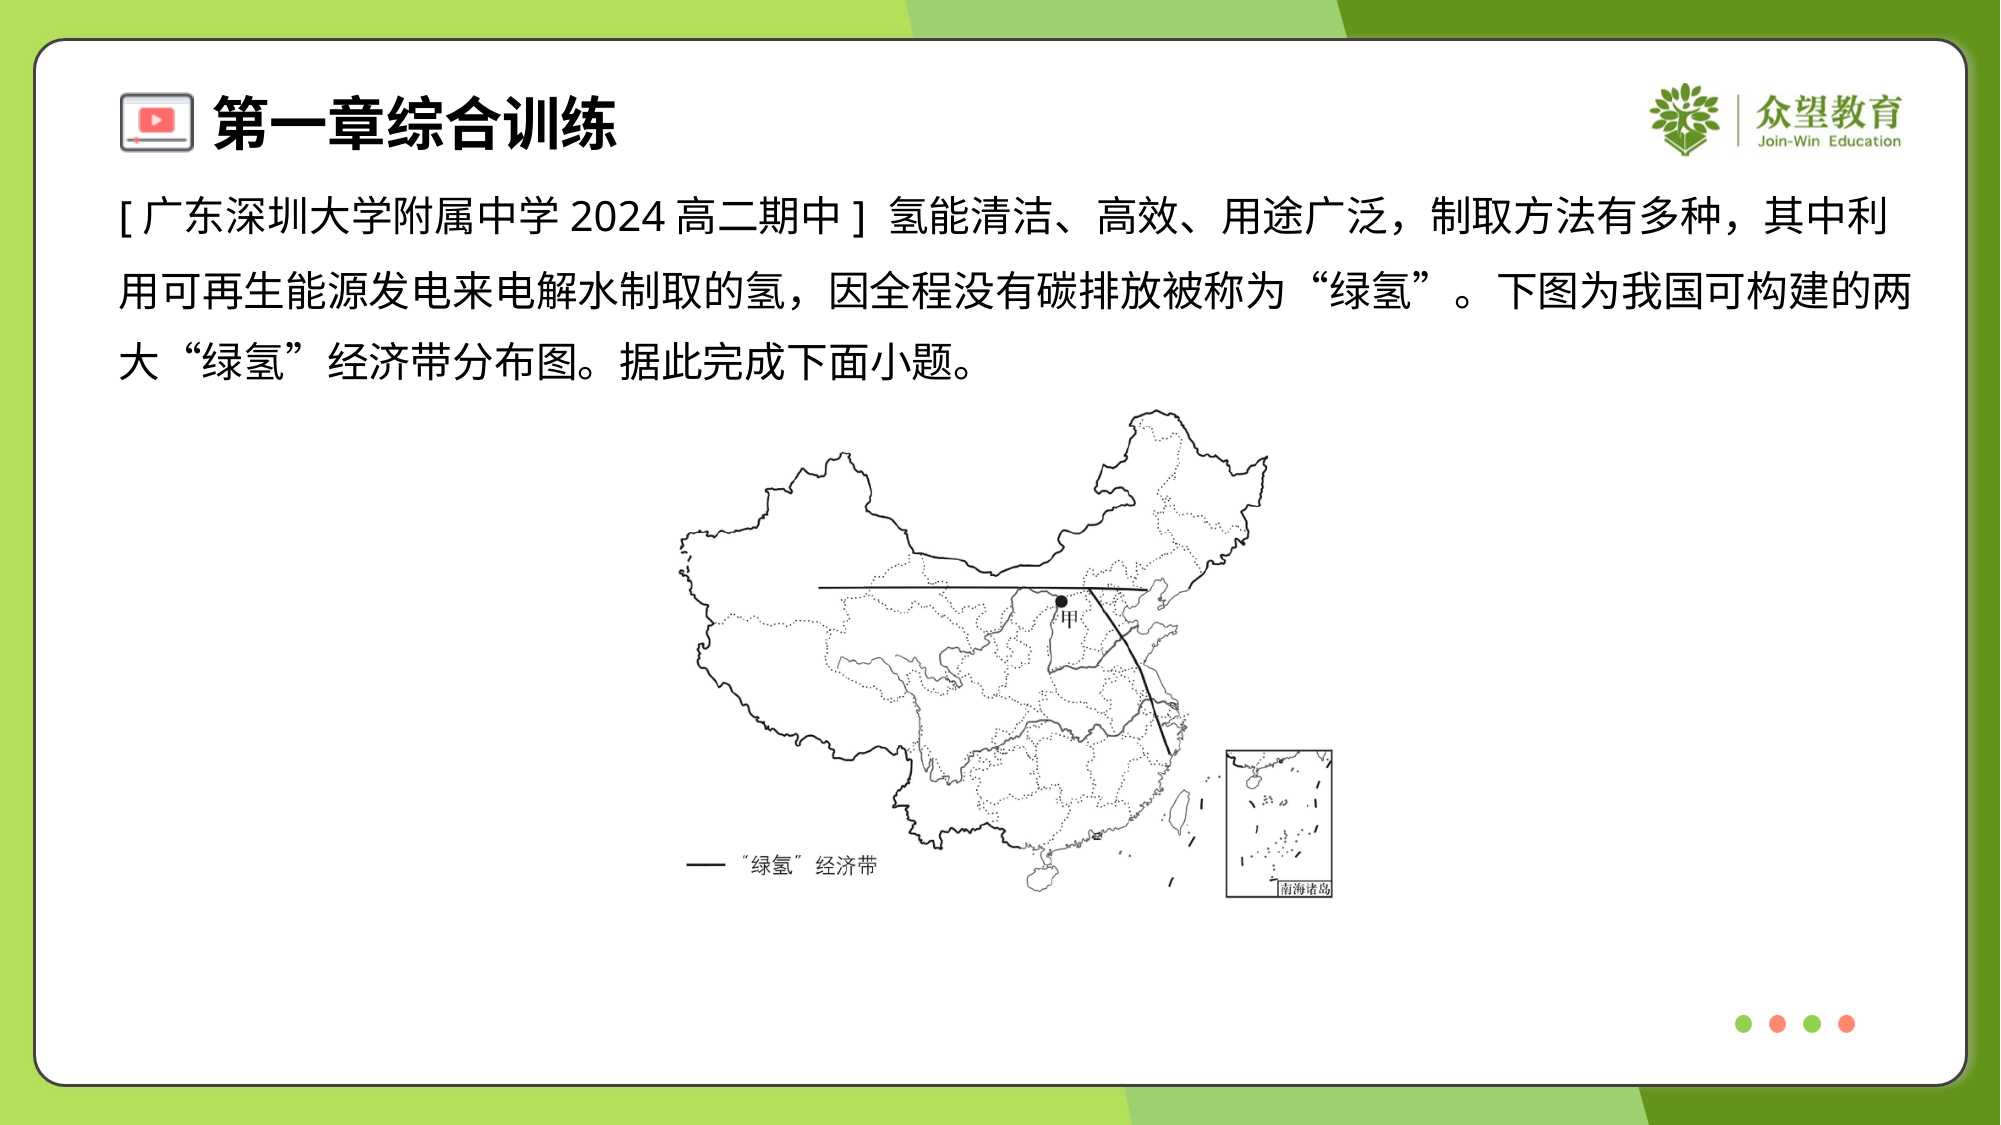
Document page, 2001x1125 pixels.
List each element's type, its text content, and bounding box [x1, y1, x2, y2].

text_box [广东深圳大学附属中学2024高二期中] 氢能清洁、高效、用途广泛，制取方法有多种，其中利 用可再生能源发电来电解水制取的氢，因全程没有碳排放被称为“绿氢”。下图为我国可构建的两 大“绿氢”经济带分布图。据此完成下面小题。 [118, 164, 1883, 379]
picture [0, 0, 2000, 1125]
